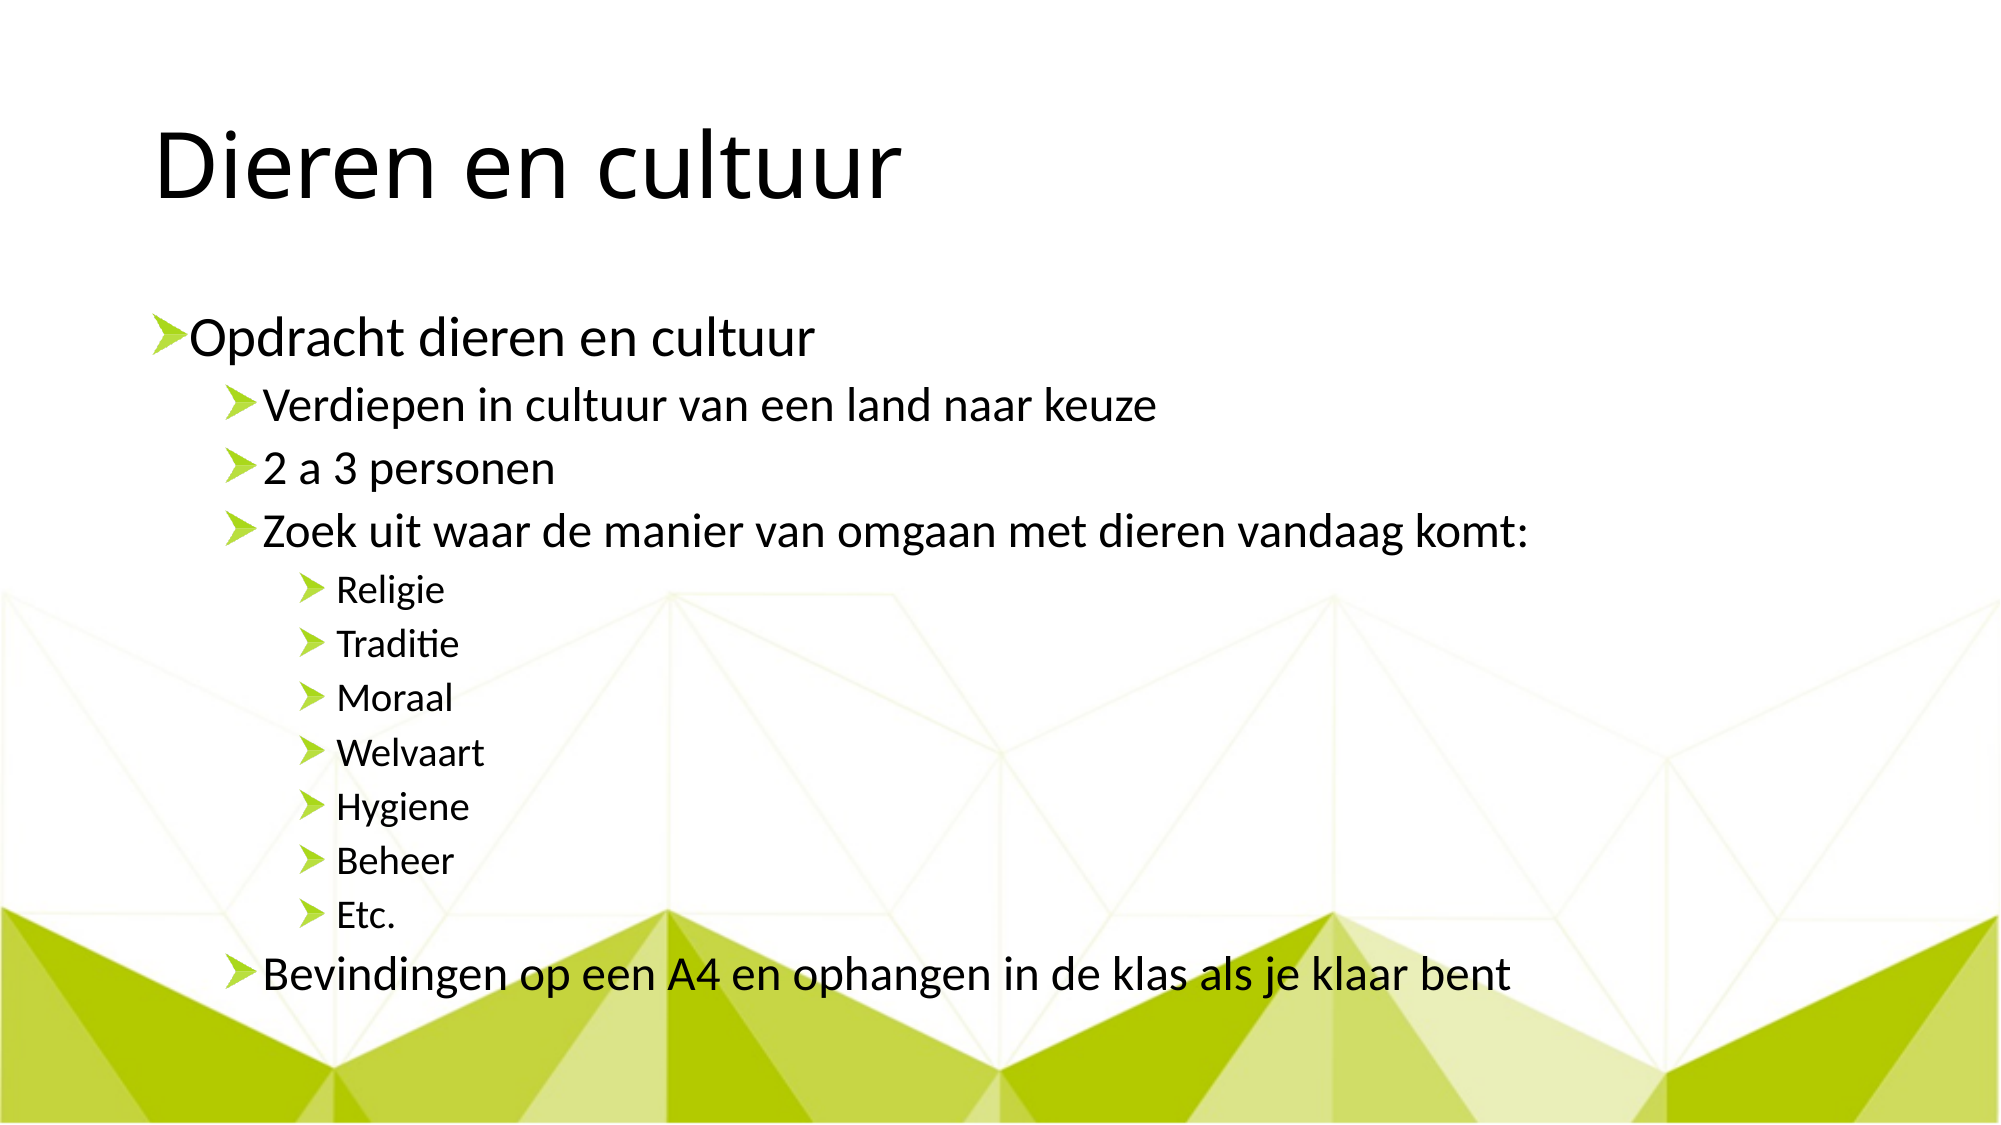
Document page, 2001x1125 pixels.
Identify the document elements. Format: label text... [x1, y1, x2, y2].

picture [0, 0, 2001, 1125]
list Opdracht dieren en cultuur Verdiepen in cultuur van een land naar keuze 2 a 3 personen Zoek uit waar de manier van omgaan met dieren vandaag komt: Religie Traditie Moraal Welvaart Hygiene Beheer Etc. Bevindingen op een A4 en ophangen in de klas als je klaar bent [137, 299, 1863, 1014]
title Dieren en cultuur [137, 59, 1863, 278]
